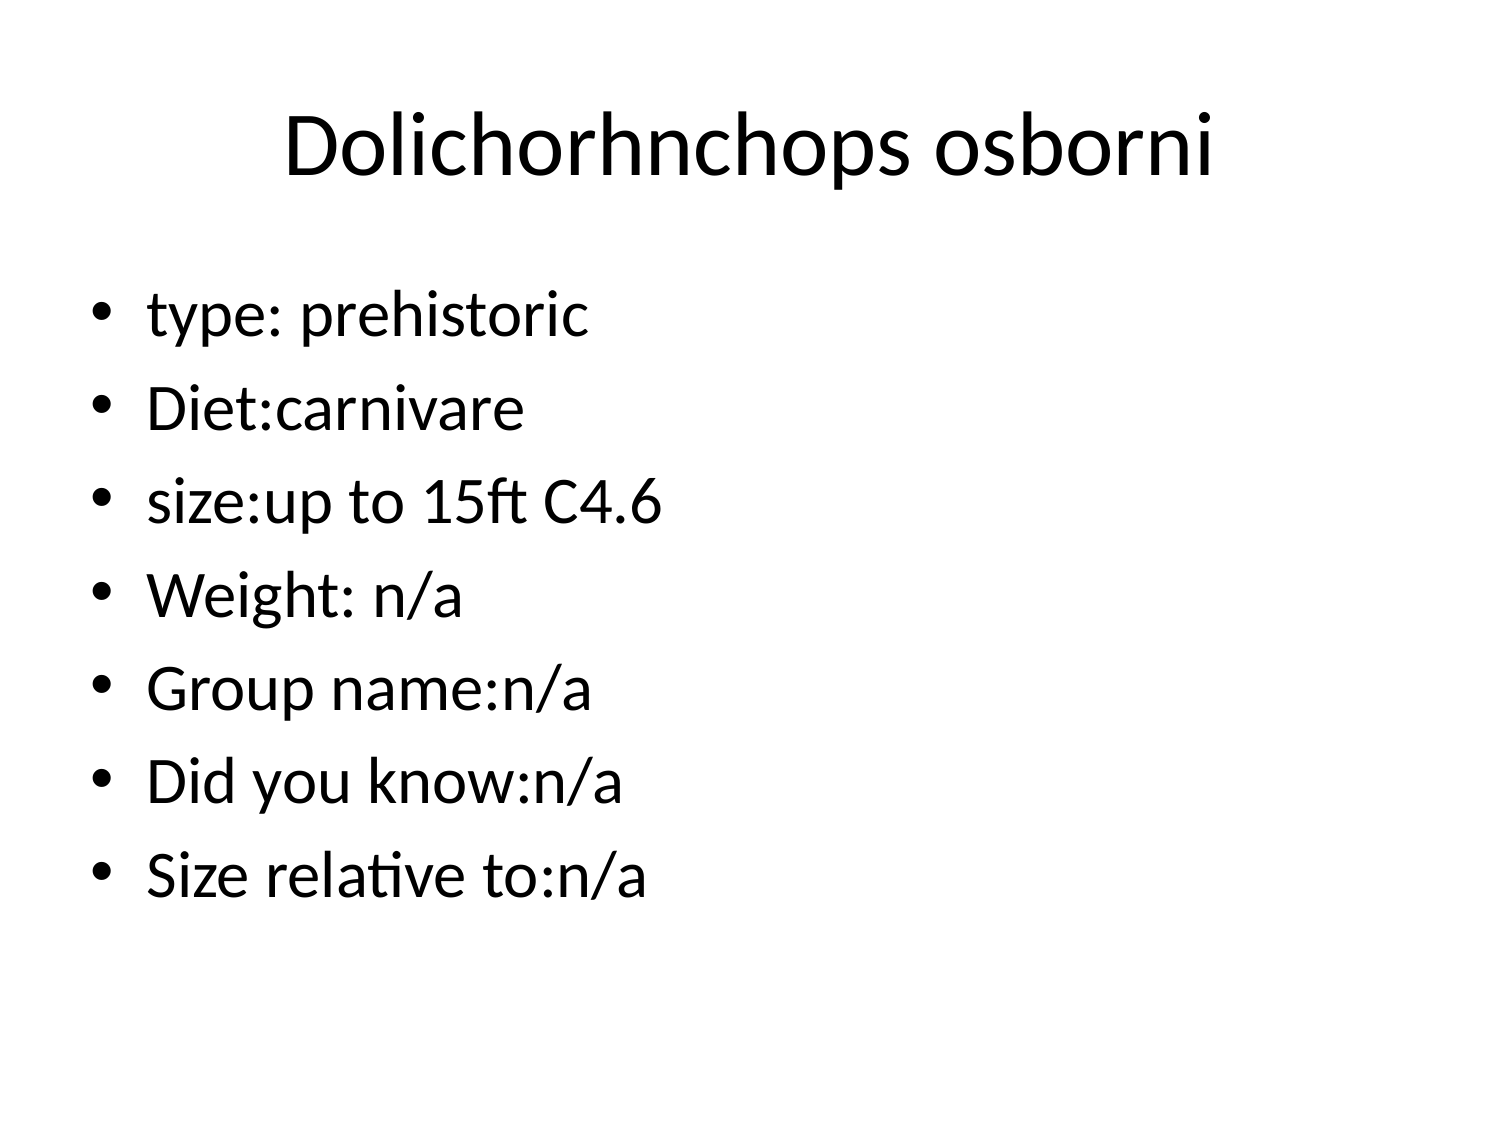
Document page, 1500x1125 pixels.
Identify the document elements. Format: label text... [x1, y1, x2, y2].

list type: prehistoric Diet:carnivare size:up to 15ft C4.6 Weight: n/a Group name:n/a Did you know:n/a Size relative to:n/a [75, 262, 1425, 1005]
title Dolichorhnchops osborni [75, 45, 1425, 233]
